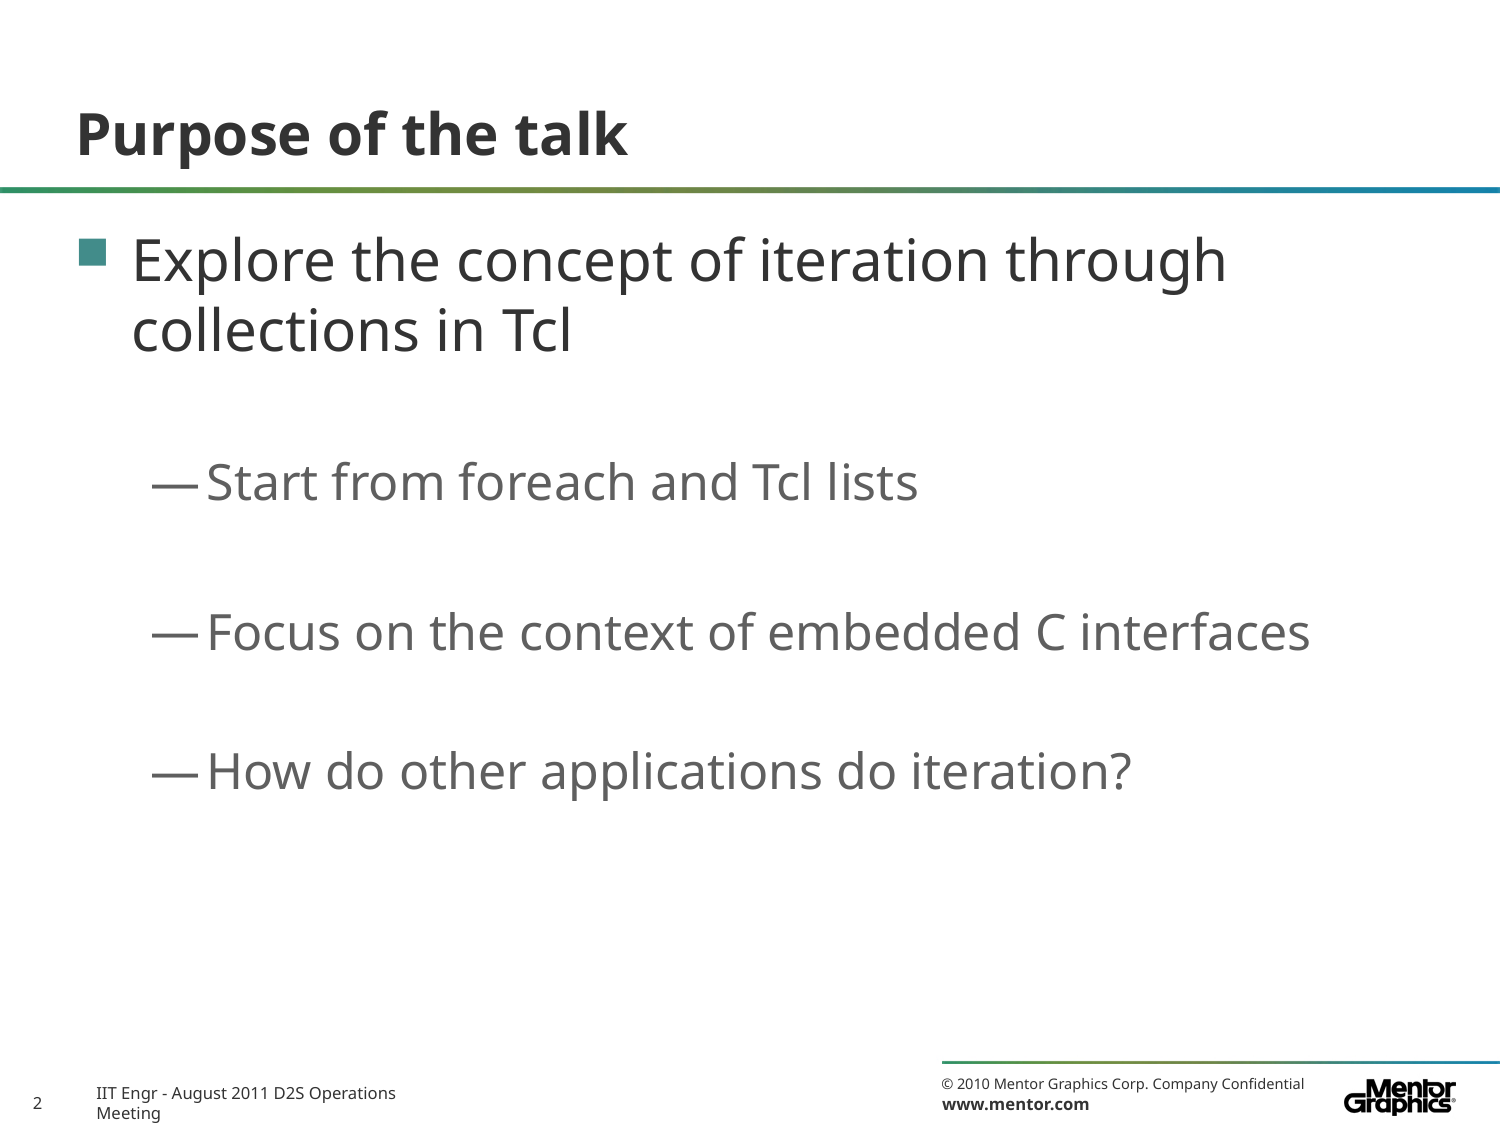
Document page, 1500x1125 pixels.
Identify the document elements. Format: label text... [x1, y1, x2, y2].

list Explore the concept of iteration through collections in Tcl Start from foreach and Tcl lists Focus on the context of embedded C interfaces How do other applications do iteration? [0, 215, 1500, 1048]
picture [0, 1048, 1500, 1125]
title Purpose of the talk [0, 0, 1500, 176]
picture [0, 176, 1500, 215]
footer IIT Engr - August 2011 D2S Operations Meeting [80, 1074, 469, 1111]
